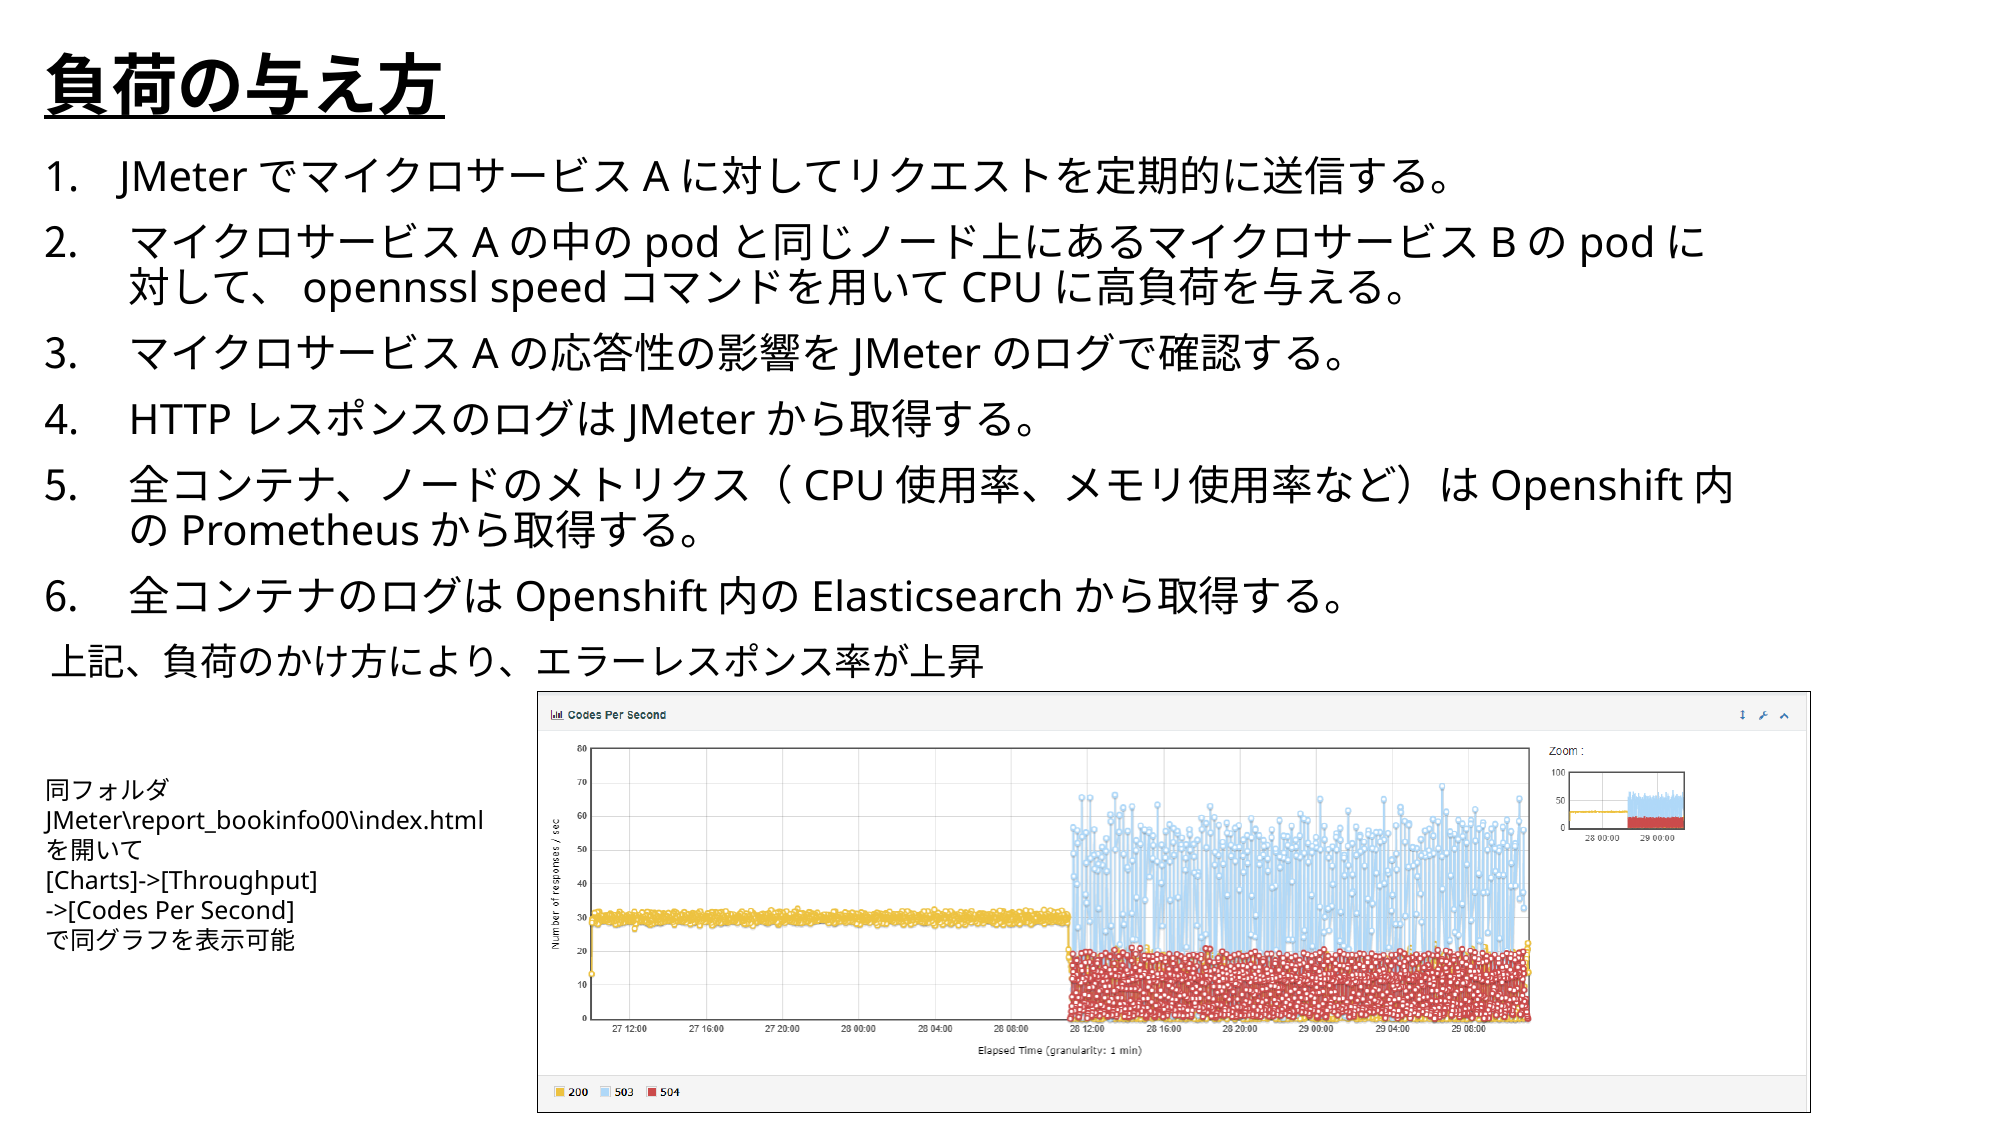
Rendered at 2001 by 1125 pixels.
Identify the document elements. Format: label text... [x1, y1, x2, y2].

text_box 上記、負荷のかけ方により、エラーレスポンス率が上昇 [35, 630, 1000, 691]
text_box 負荷の与え方 [29, 28, 1105, 148]
picture [537, 691, 1811, 1113]
text_box 同フォルダ JMeter\report_bookinfo00\index.html を開いて [Charts]->[Throughput] ->[Codes Per Second] で同グラフを表示可能 [30, 767, 500, 962]
list JMeterでマイクロサービスAに対してリクエストを定期的に送信する。 マイクロサービスAの中のpodと同じノード上にあるマイクロサービスBのpodに対して、opennssl speedコマンドを用いてCPUに高負荷を与える。 マイクロサービスAの応答性の影響をJMeterのログで確認する。 HTTPレスポンスのログはJMeterから取得する。 全コンテナ、ノードのメトリクス（CPU使用率、メモリ使用率など）はOpenshift内のPrometheusから取得する。 全コンテナのログはOpenshift内のElasticsearchから取得する。 [29, 147, 1755, 862]
